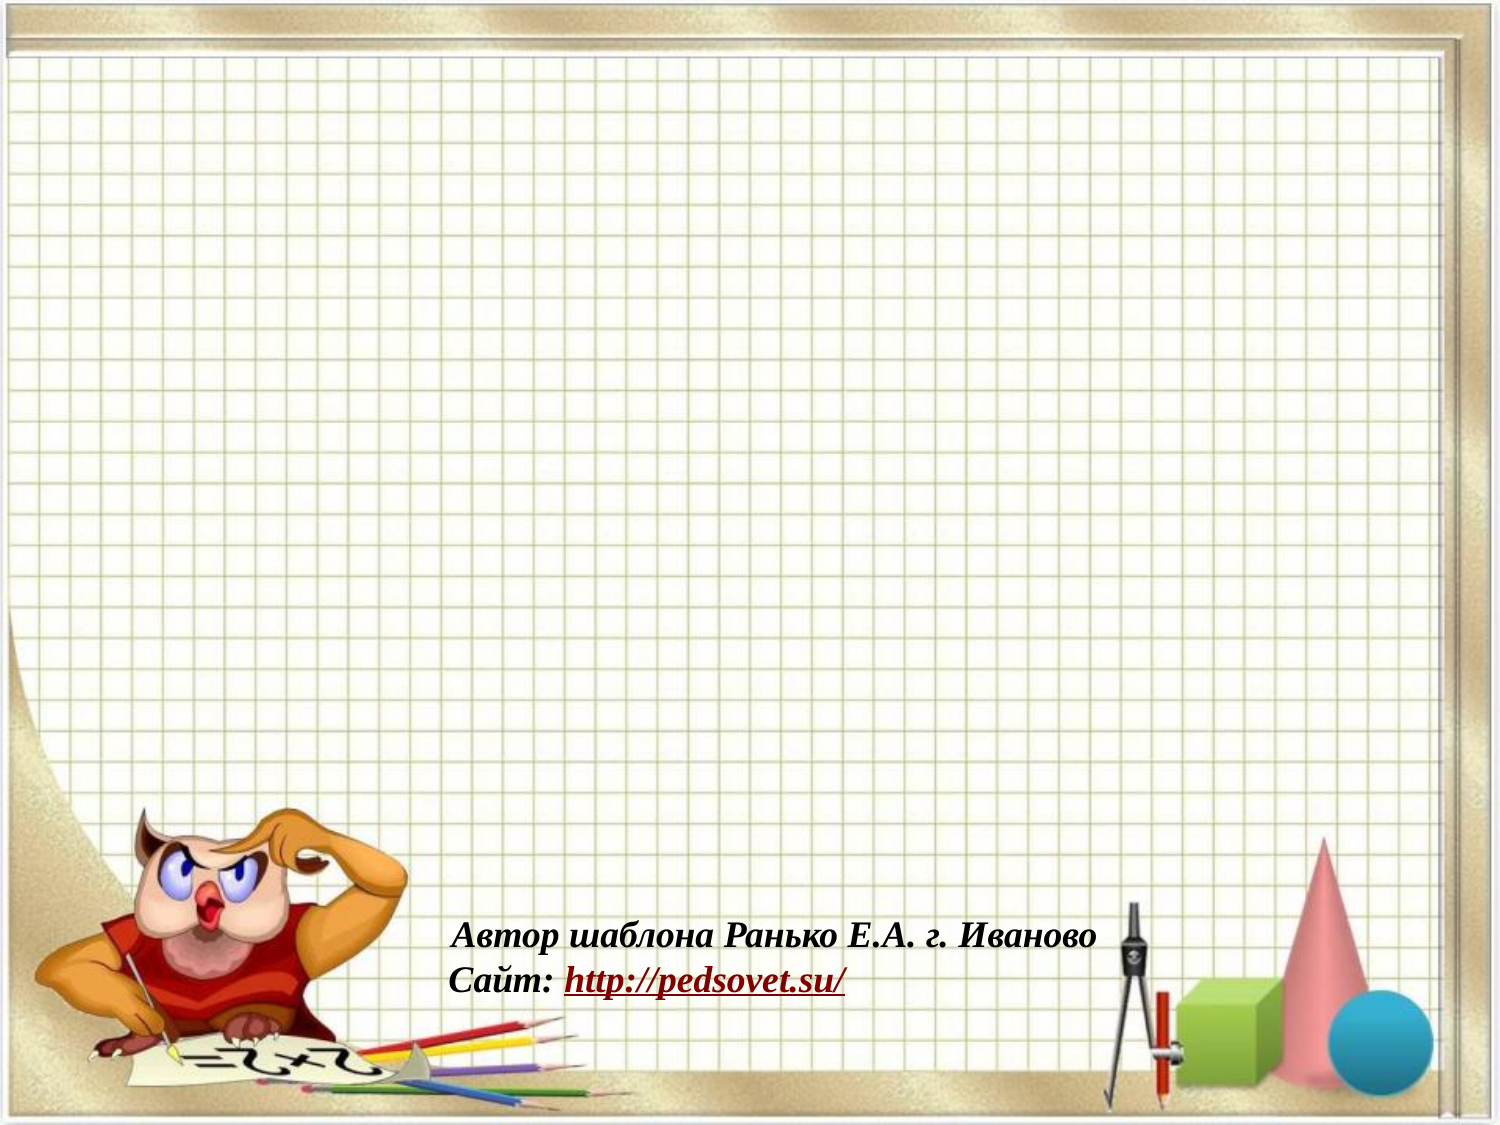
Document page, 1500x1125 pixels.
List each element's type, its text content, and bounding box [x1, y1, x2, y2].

text_box Автор шаблона Ранько Е.А. г. Иваново Сайт: http://pedsovet.su/ [433, 902, 1116, 1008]
picture [0, 0, 1500, 1125]
